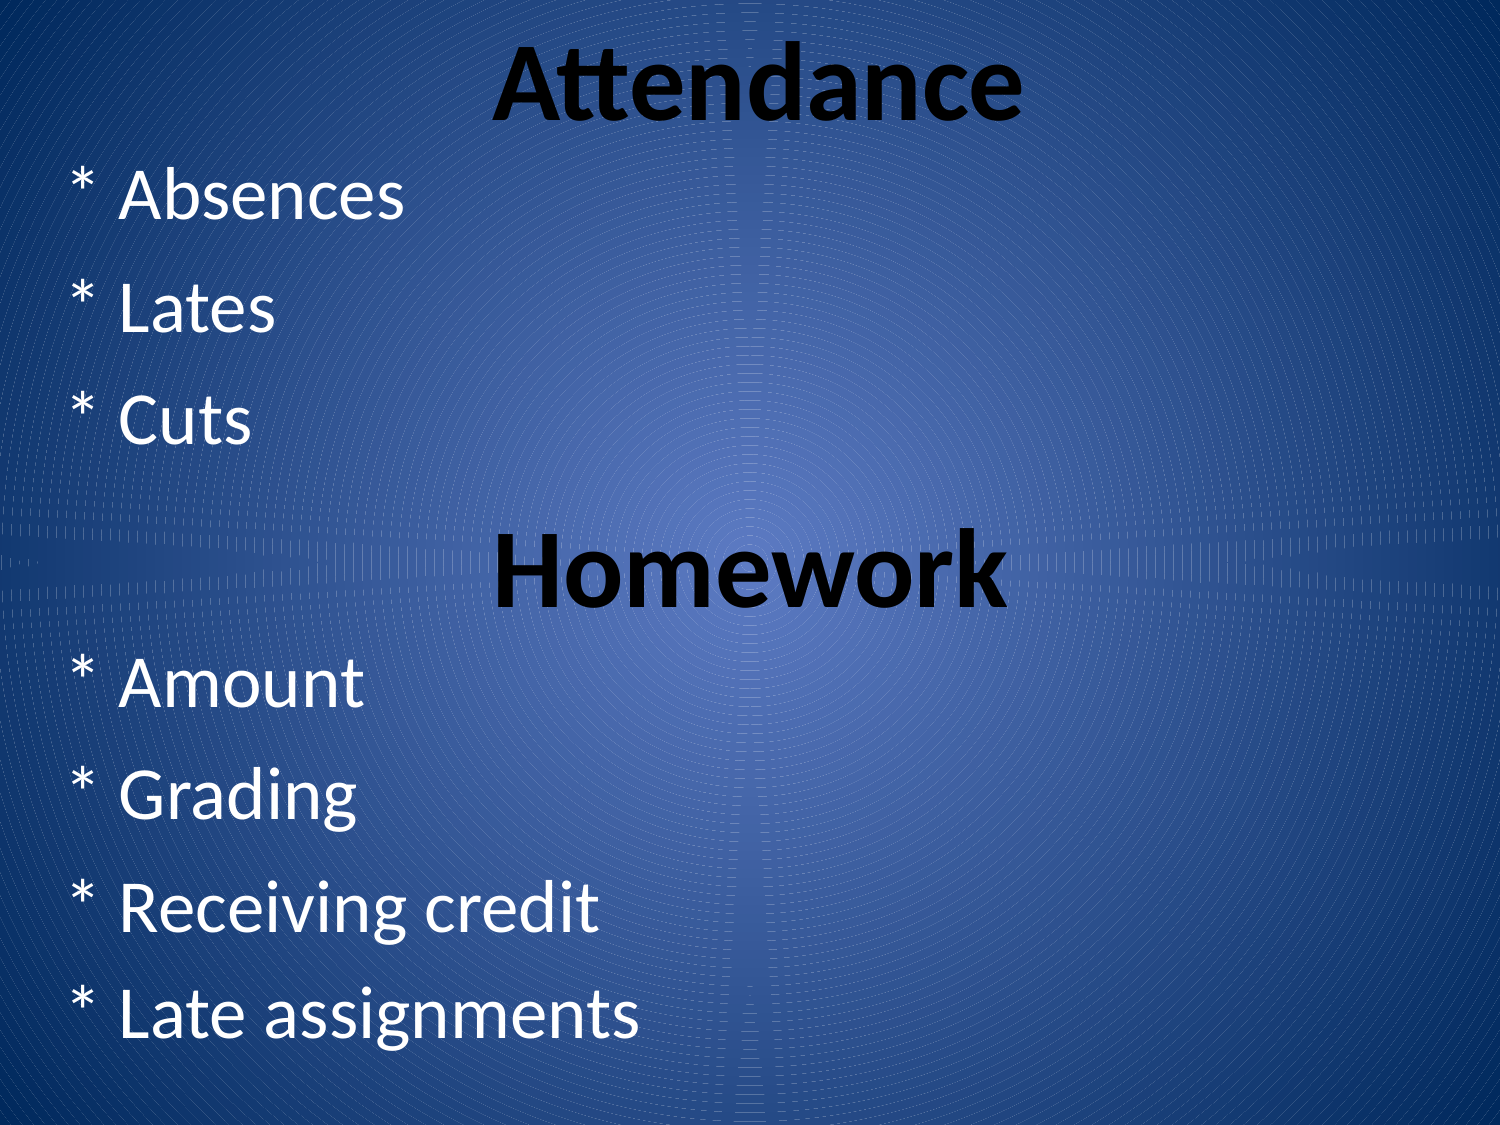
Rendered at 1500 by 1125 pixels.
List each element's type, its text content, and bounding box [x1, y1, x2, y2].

text_box Homework [477, 487, 1025, 624]
text_box * Amount [49, 624, 1463, 730]
text_box * Lates [49, 249, 1463, 355]
text_box * Late assignments [49, 956, 1463, 1062]
text_box * Cuts [49, 362, 1463, 468]
text_box * Receiving credit [49, 849, 1463, 955]
text_box * Absences [49, 137, 1463, 243]
text_box * Grading [49, 737, 1463, 843]
text_box Attendance [476, 0, 1042, 150]
